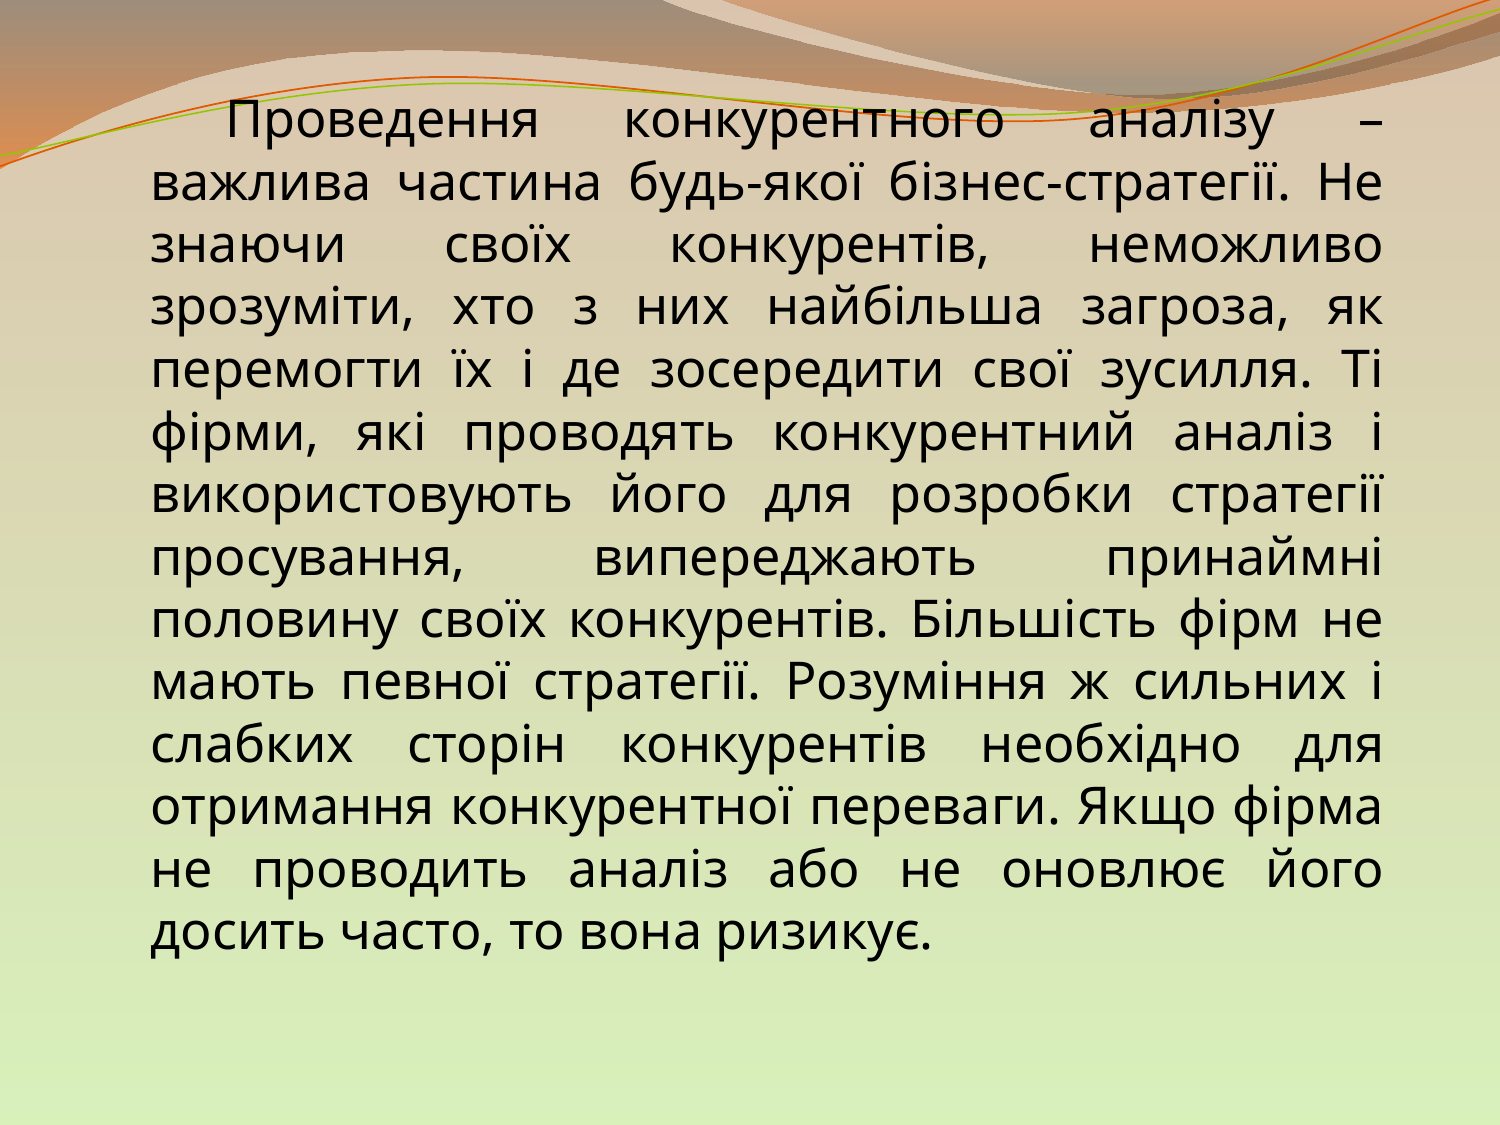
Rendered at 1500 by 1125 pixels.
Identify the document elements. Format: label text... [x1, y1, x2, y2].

text_box Проведення конкурентного аналізу – важлива частина будь-якої бізнес-стратегії. Не знаючи своїх конкурентів, неможливо зрозуміти, хто з них найбільша загроза, як перемогти їх і де зосередити свої зусилля. Ті фірми, які проводять конкурентний аналіз і використовують його для розробки стратегії просування, випереджають принаймні половину своїх конкурентів. Більшість фірм не мають певної стратегії. Розуміння ж сильних і слабких сторін конкурентів необхідно для отримання конкурентної переваги. Якщо фірма не проводить аналіз або не оновлює його досить часто, то вона ризикує. [135, 78, 1400, 968]
